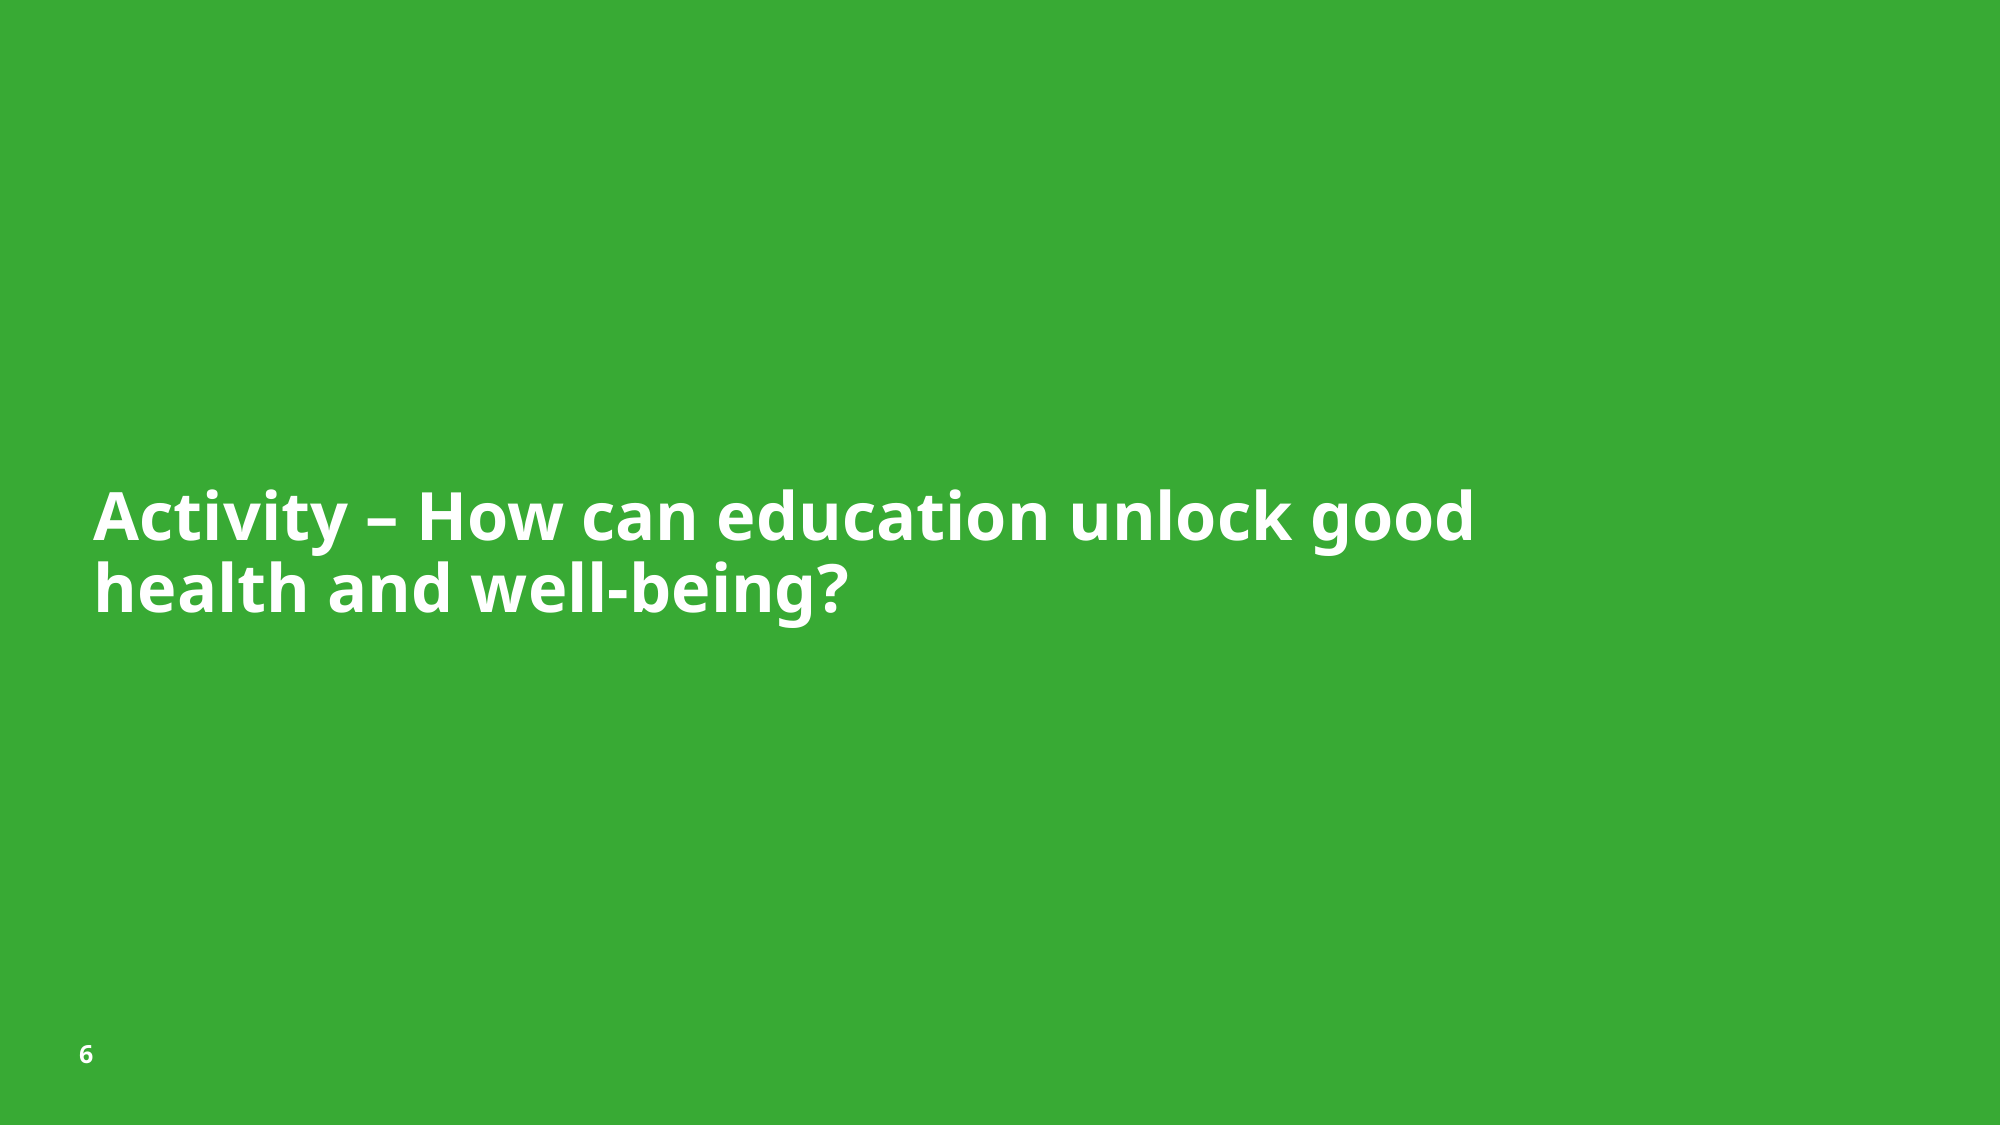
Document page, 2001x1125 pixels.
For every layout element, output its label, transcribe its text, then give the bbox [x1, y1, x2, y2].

title Activity – How can education unlock good health and well-being? [78, 125, 1598, 984]
slide_number 6 [79, 1023, 190, 1073]
